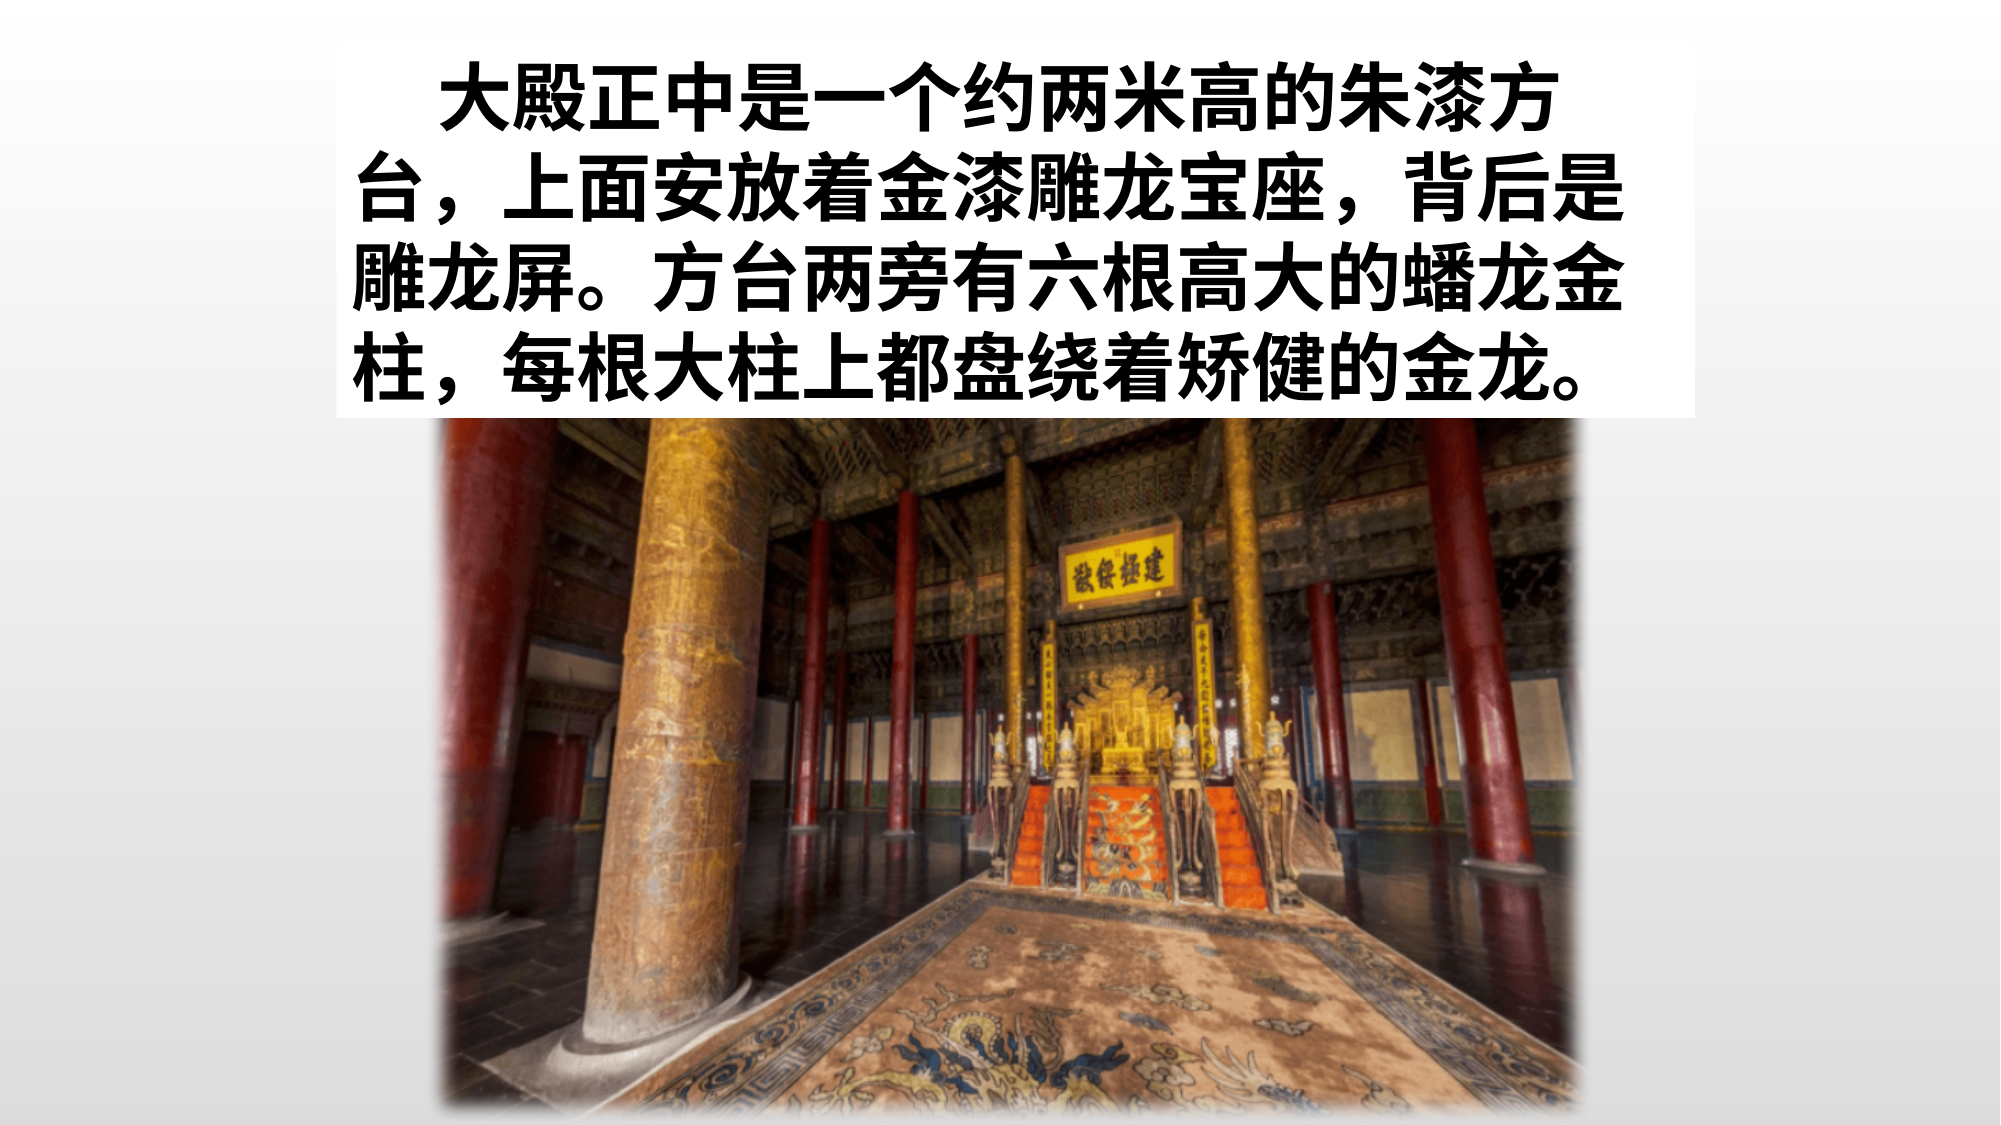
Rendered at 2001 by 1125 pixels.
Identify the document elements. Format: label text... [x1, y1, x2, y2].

text_box 大殿正中是一个约两米高的朱漆方台，上面安放着金漆雕龙宝座，背后是雕龙屏。方台两旁有六根高大的蟠龙金柱，每根大柱上都盘绕着矫健的金龙。 [336, 43, 1696, 418]
picture [426, 320, 1592, 1125]
